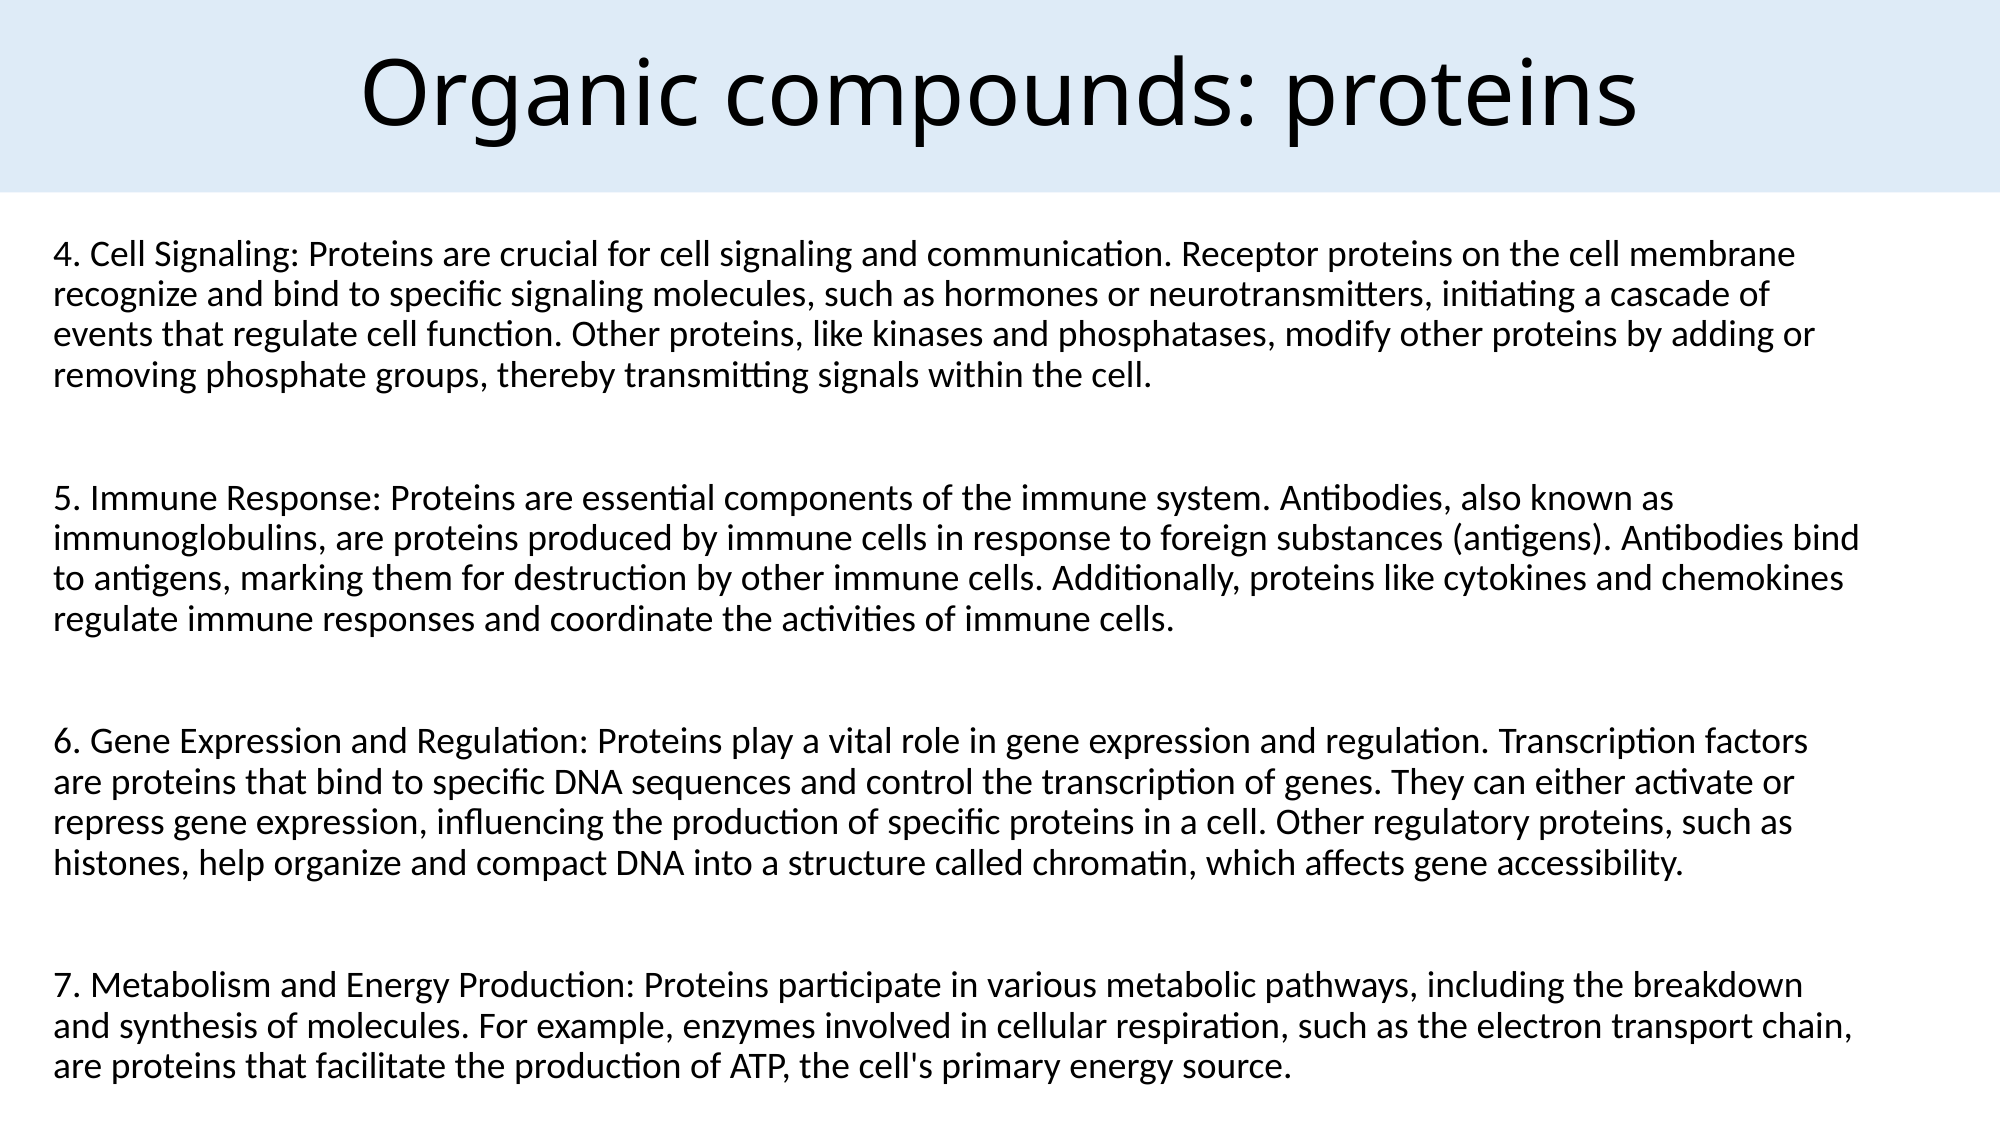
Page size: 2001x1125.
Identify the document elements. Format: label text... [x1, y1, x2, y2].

title Organic compounds: proteins [0, 0, 2000, 193]
list 4. Cell Signaling: Proteins are crucial for cell signaling and communication. Receptor proteins on the cell membrane recognize and bind to specific signaling molecules, such as hormones or neurotransmitters, initiating a cascade of events that regulate cell function. Other proteins, like kinases and phosphatases, modify other proteins by adding or removing phosphate groups, thereby transmitting signals within the cell. 5. Immune Response: Proteins are essential components of the immune system. Antibodies, also known as immunoglobulins, are proteins produced by immune cells in response to foreign substances (antigens). Antibodies bind to antigens, marking them for destruction by other immune cells. Additionally, proteins like cytokines and chemokines regulate immune responses and coordinate the activities of immune cells. 6. Gene Expression and Regulation: Proteins play a vital role in gene expression and regulation. Transcription factors are proteins that bind to specific DNA sequences and control the transcription of genes. They can either activate or repress gene expression, influencing the production of specific proteins in a cell. Other regulatory proteins, such as histones, help organize and compact DNA into a structure called chromatin, which affects gene accessibility. 7. Metabolism and Energy Production: Proteins participate in various metabolic pathways, including the breakdown and synthesis of molecules. For example, enzymes involved in cellular respiration, such as the electron transport chain, are proteins that facilitate the production of ATP, the cell's primary energy source. [38, 226, 1883, 1066]
